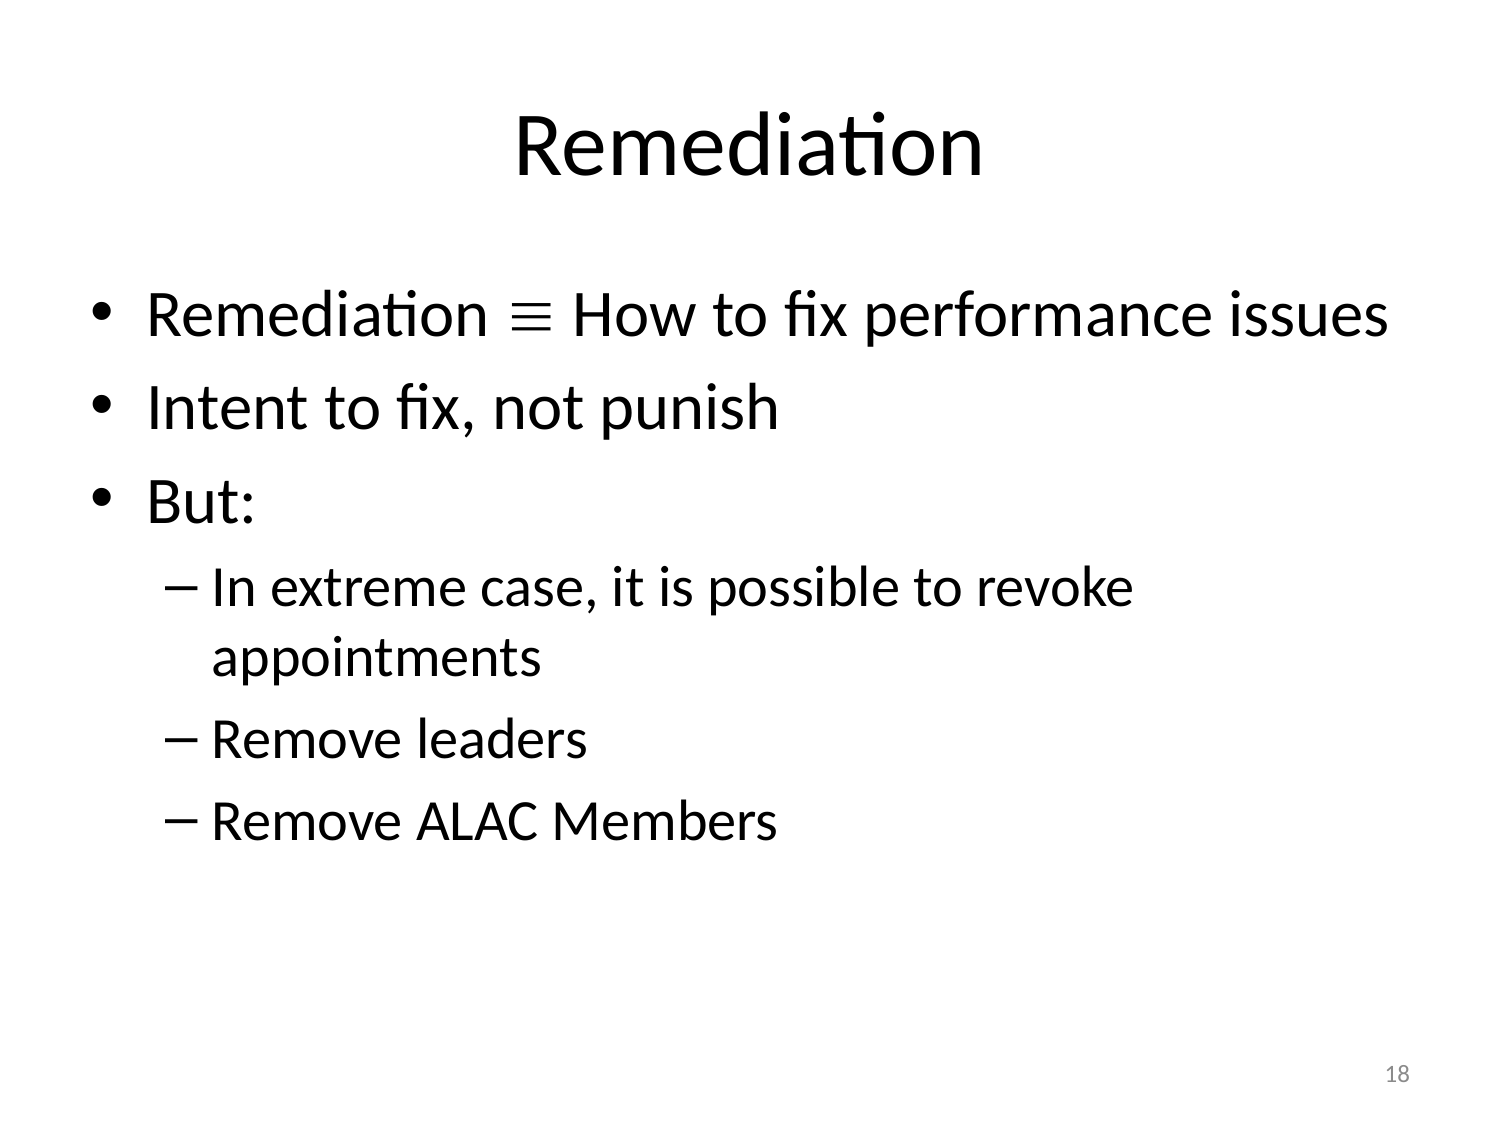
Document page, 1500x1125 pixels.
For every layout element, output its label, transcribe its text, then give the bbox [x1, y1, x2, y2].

slide_number 18 [1074, 1042, 1425, 1103]
title Remediation [75, 45, 1425, 233]
list Remediation  How to fix performance issues Intent to fix, not punish But: In extreme case, it is possible to revoke appointments Remove leaders Remove ALAC Members [75, 262, 1425, 1005]
